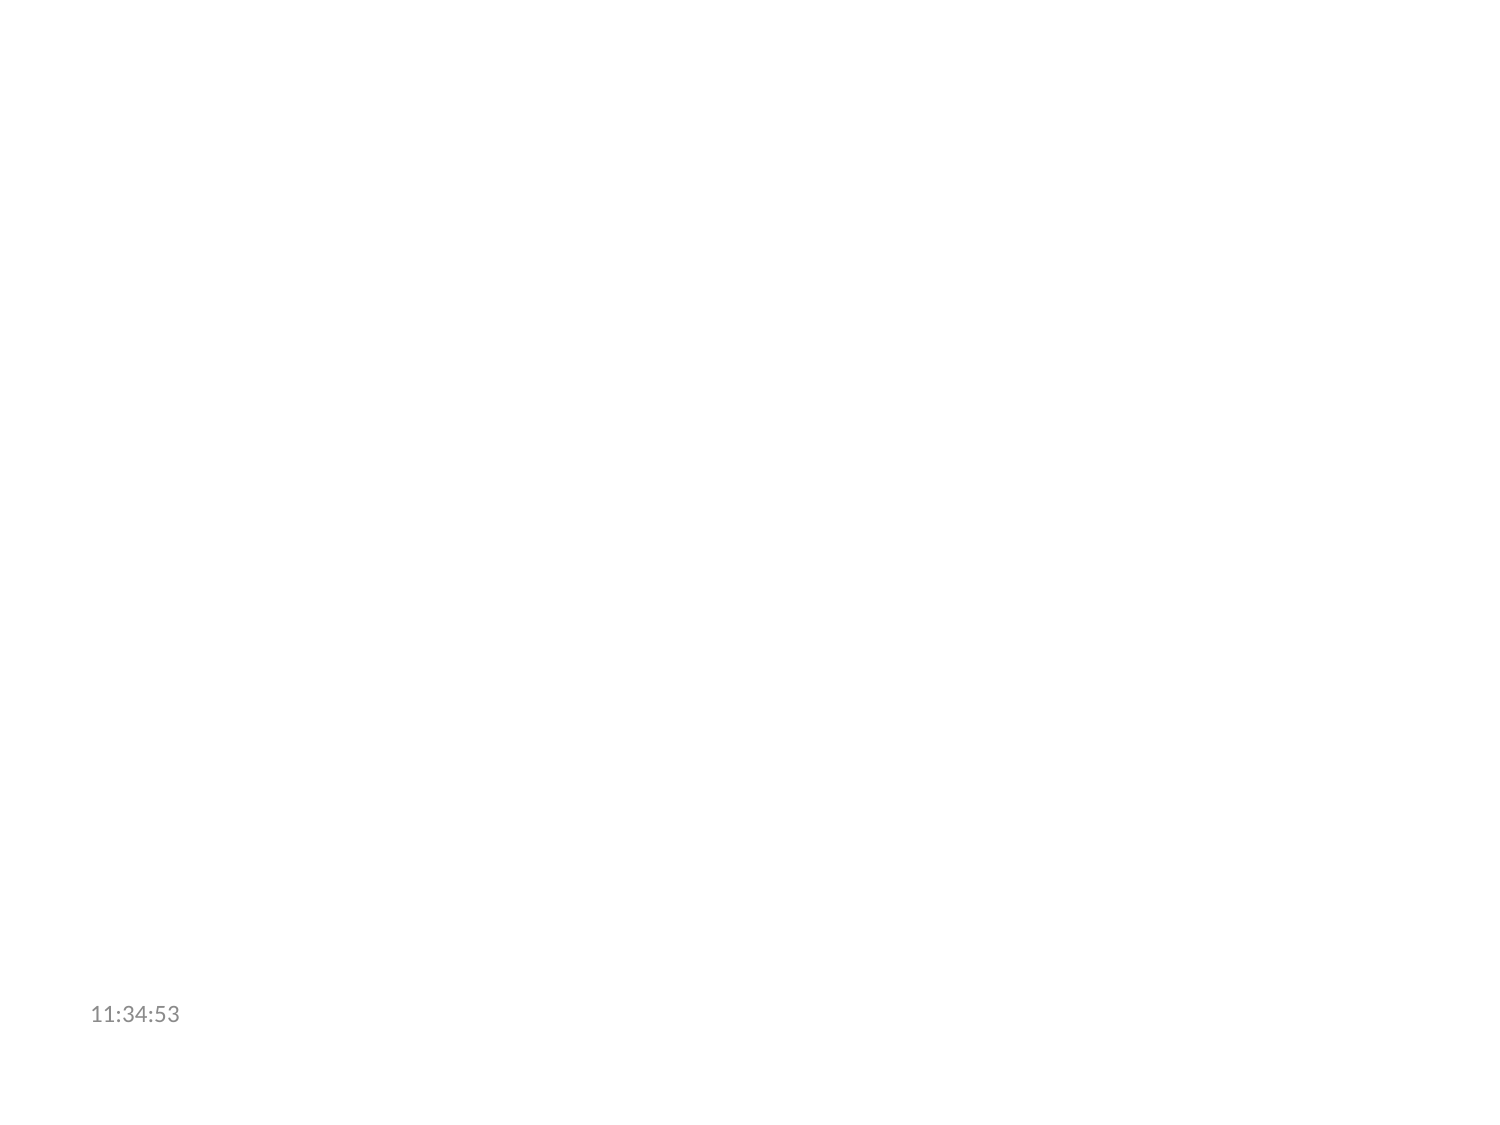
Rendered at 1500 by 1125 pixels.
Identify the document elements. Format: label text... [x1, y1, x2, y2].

text_box 15:35:09 [75, 982, 425, 1043]
